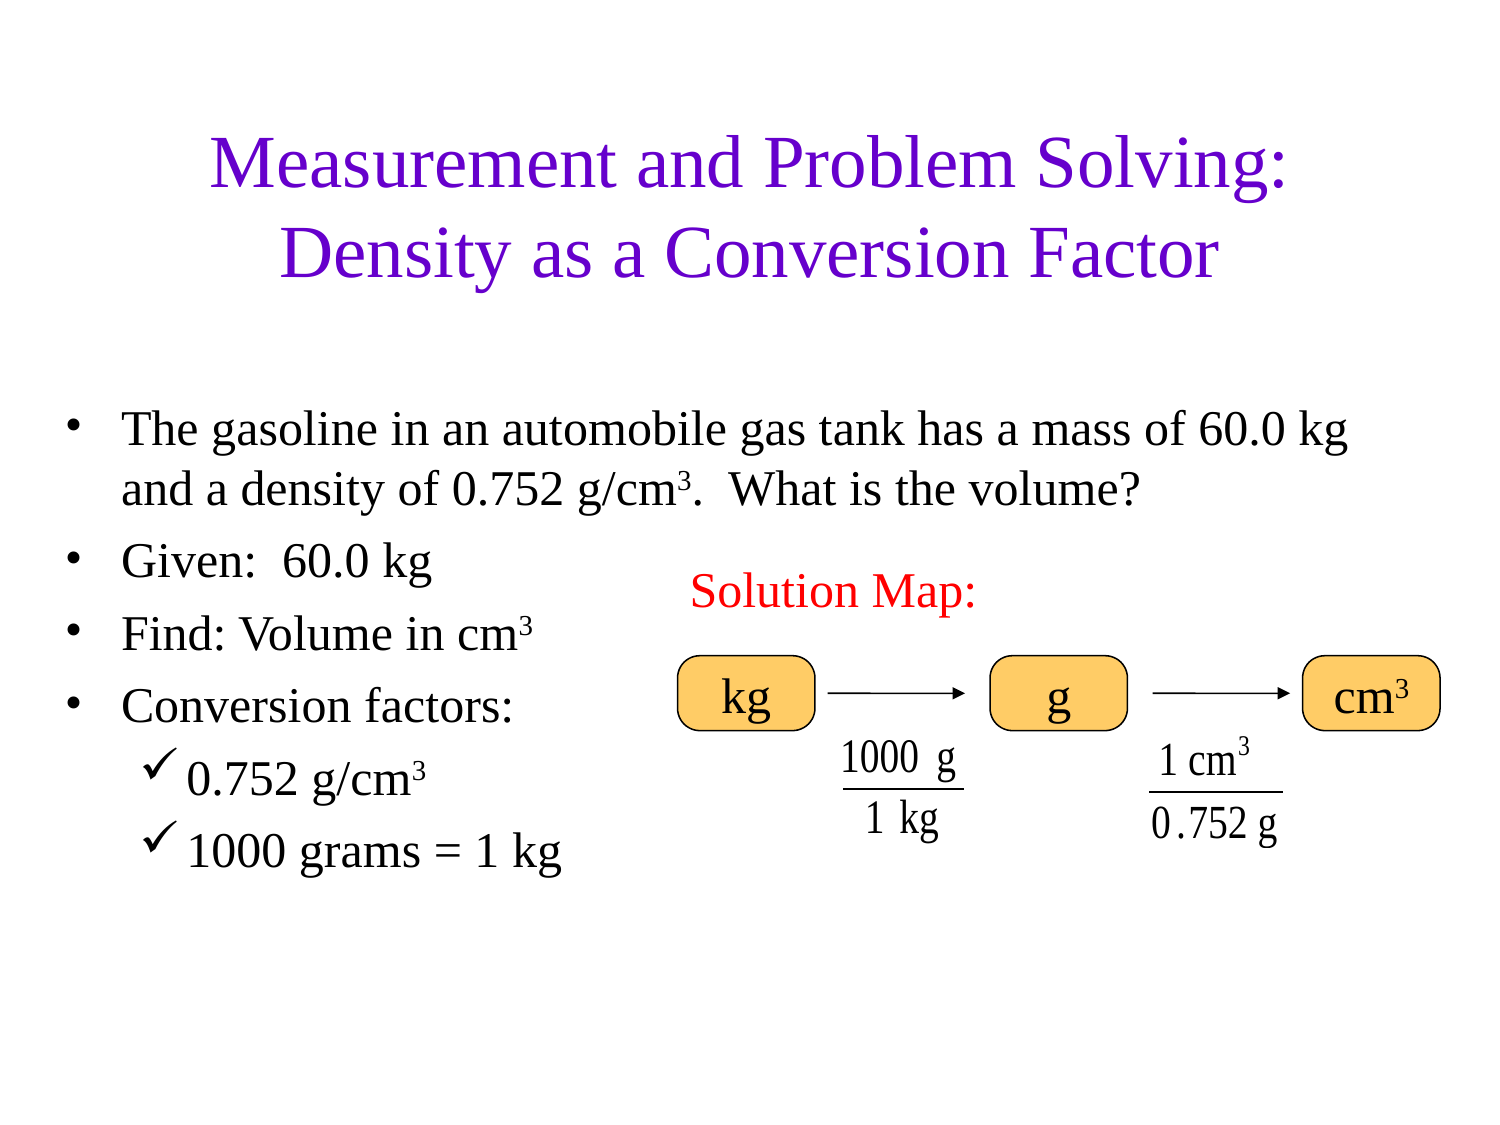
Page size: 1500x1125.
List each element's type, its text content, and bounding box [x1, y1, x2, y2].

text_box The gasoline in an automobile gas tank has a mass of 60.0 kg and a density of 0.752 g/cm3. What is the volume? Given: 60.0 kg Find: Volume in cm3 Conversion factors: 0.752 g/cm3 1000 grams = 1 kg [49, 387, 1375, 1000]
text_box Measurement and Problem Solving: Density as a Conversion Factor [112, 108, 1388, 297]
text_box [674, 549, 1441, 849]
